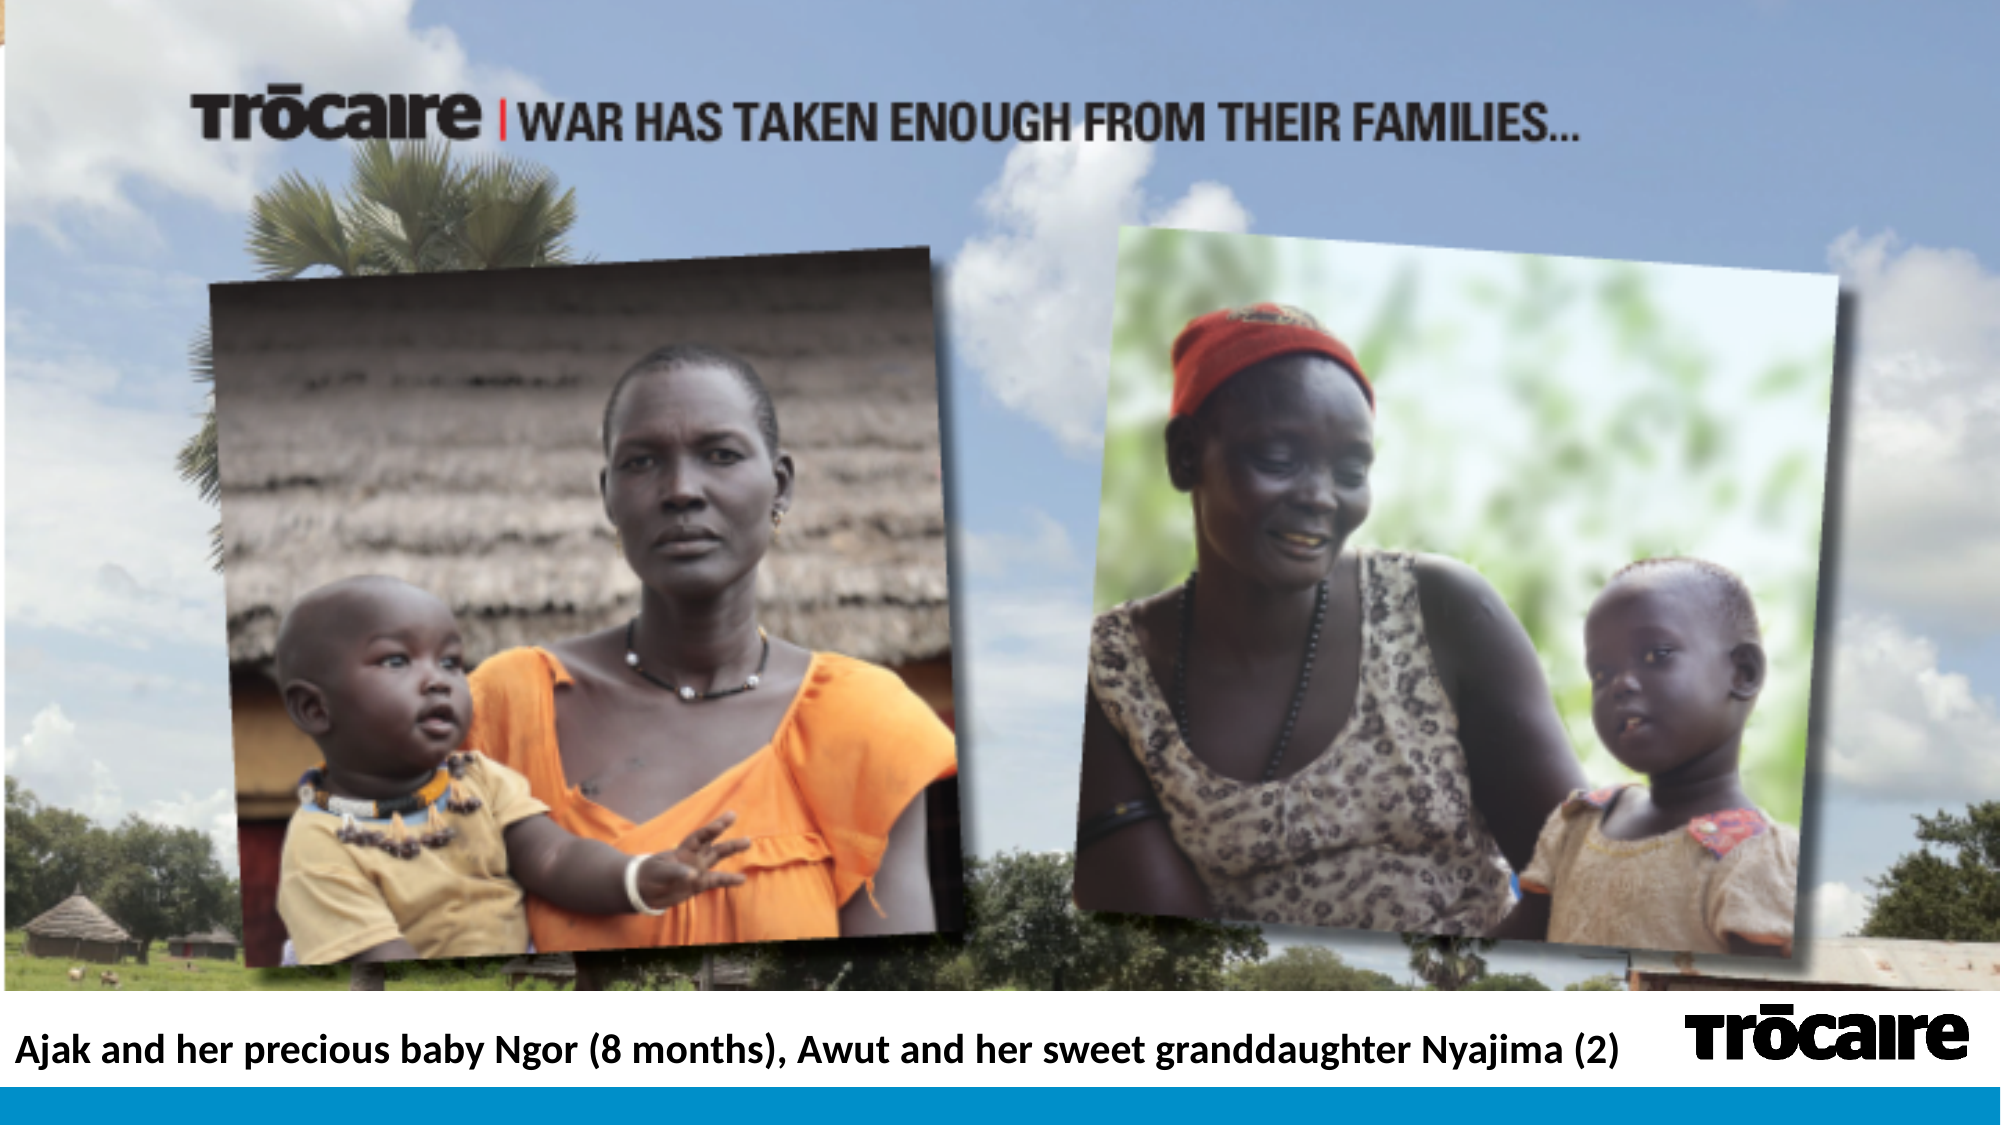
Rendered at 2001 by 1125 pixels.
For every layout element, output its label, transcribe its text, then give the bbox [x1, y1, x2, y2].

text_box Ajak and her precious baby Ngor (8 months), Awut and her sweet granddaughter Nyajima (2) [0, 1014, 1741, 1079]
picture [1685, 1004, 1969, 1060]
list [0, 0, 2000, 991]
